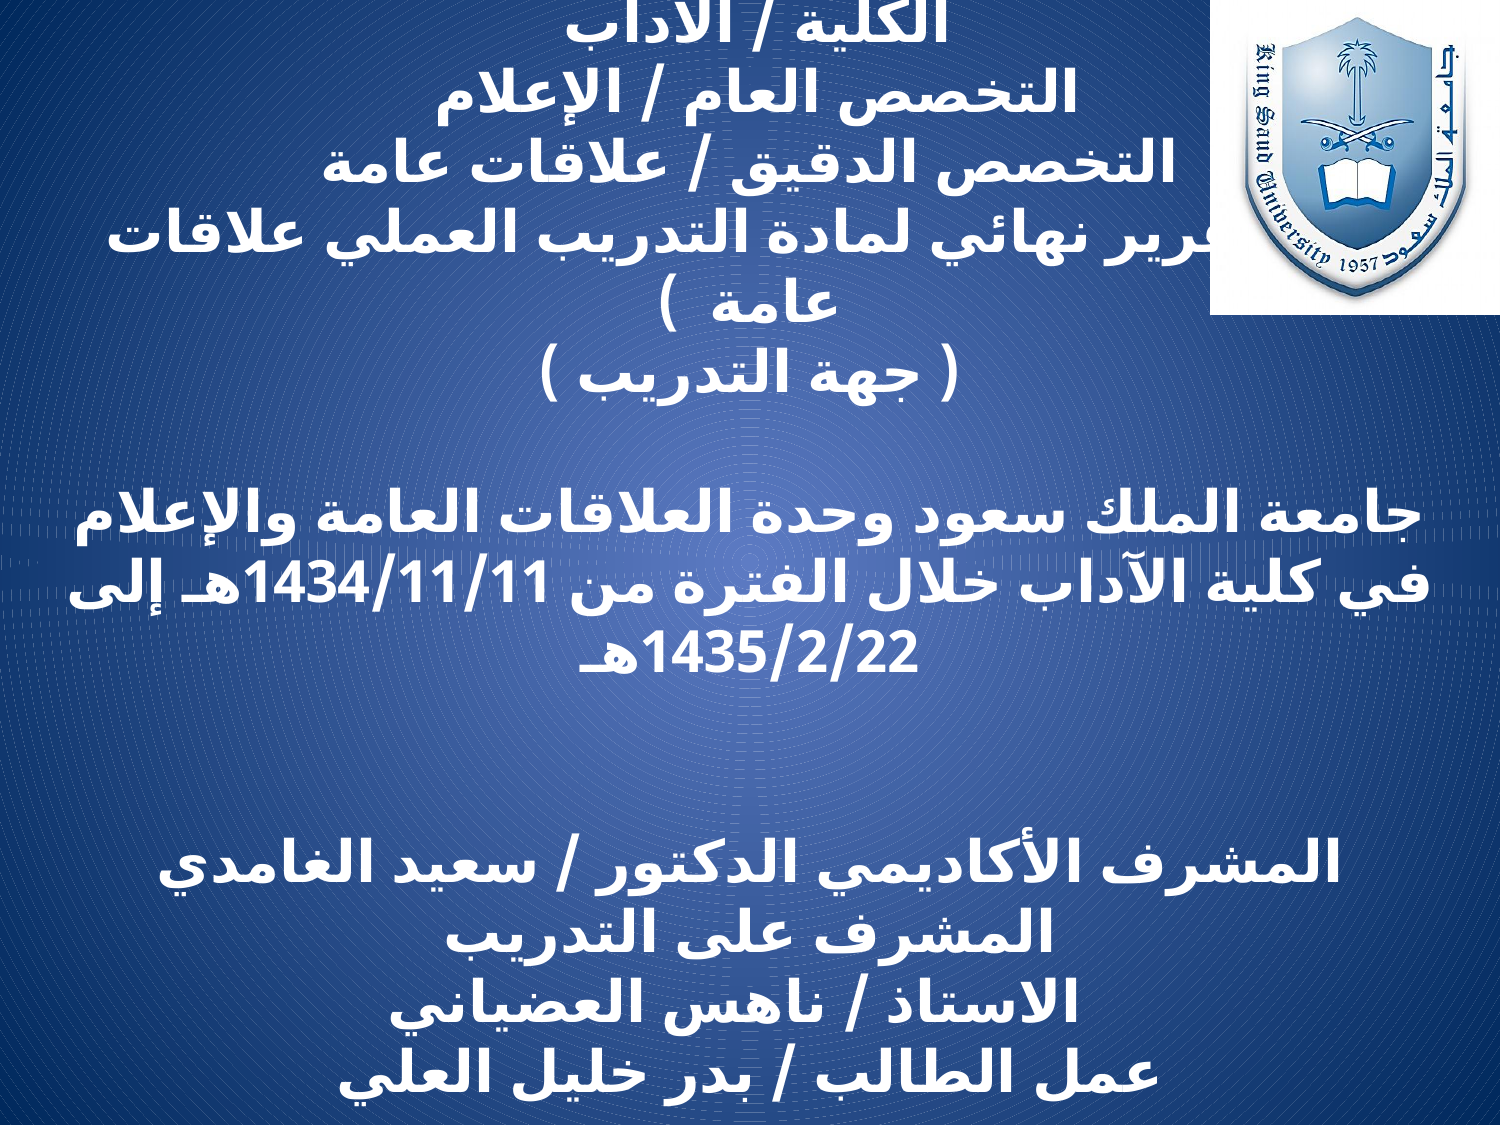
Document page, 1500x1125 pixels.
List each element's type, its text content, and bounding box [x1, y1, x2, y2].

picture [1210, 0, 1500, 315]
title الكلية / الآداب التخصص العام / الإعلام التخصص الدقيق / علاقات عامة ( تقرير نهائي لمادة التدريب العملي علاقات عامة ) ( جهة التدريب ) جامعة الملك سعود وحدة العلاقات العامة والإعلام في كلية الآداب خلال الفترة من 1434/11/11هـ إلى 1435/2/22هـ المشرف الأكاديمي الدكتور / سعيد الغامدي المشرف على التدريب الاستاذ / ناهس العضياني عمل الطالب / بدر خليل العلي [29, 314, 1471, 1094]
